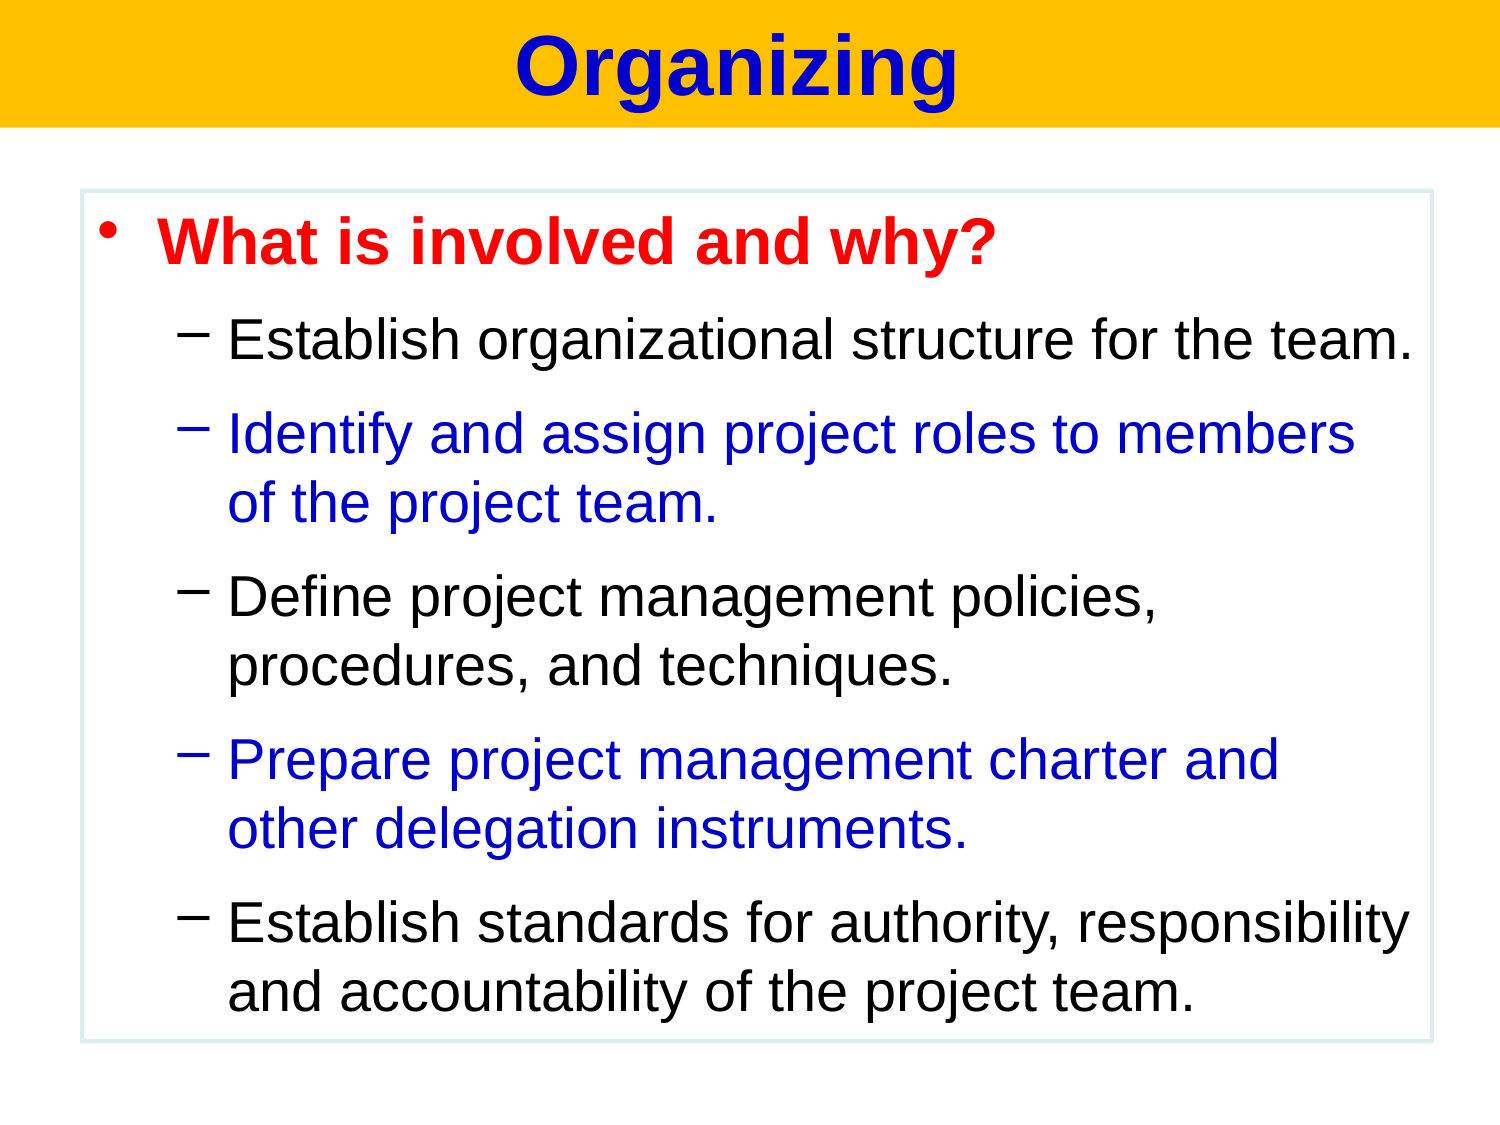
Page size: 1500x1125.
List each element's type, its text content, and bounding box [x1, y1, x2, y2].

list What is involved and why? Establish organizational structure for the team. Identify and assign project roles to members of the project team. Define project management policies, procedures, and techniques. Prepare project management charter and other delegation instruments. Establish standards for authority, responsibility and accountability of the project team. [80, 189, 1434, 1043]
text_box Organizing [0, 0, 1500, 128]
